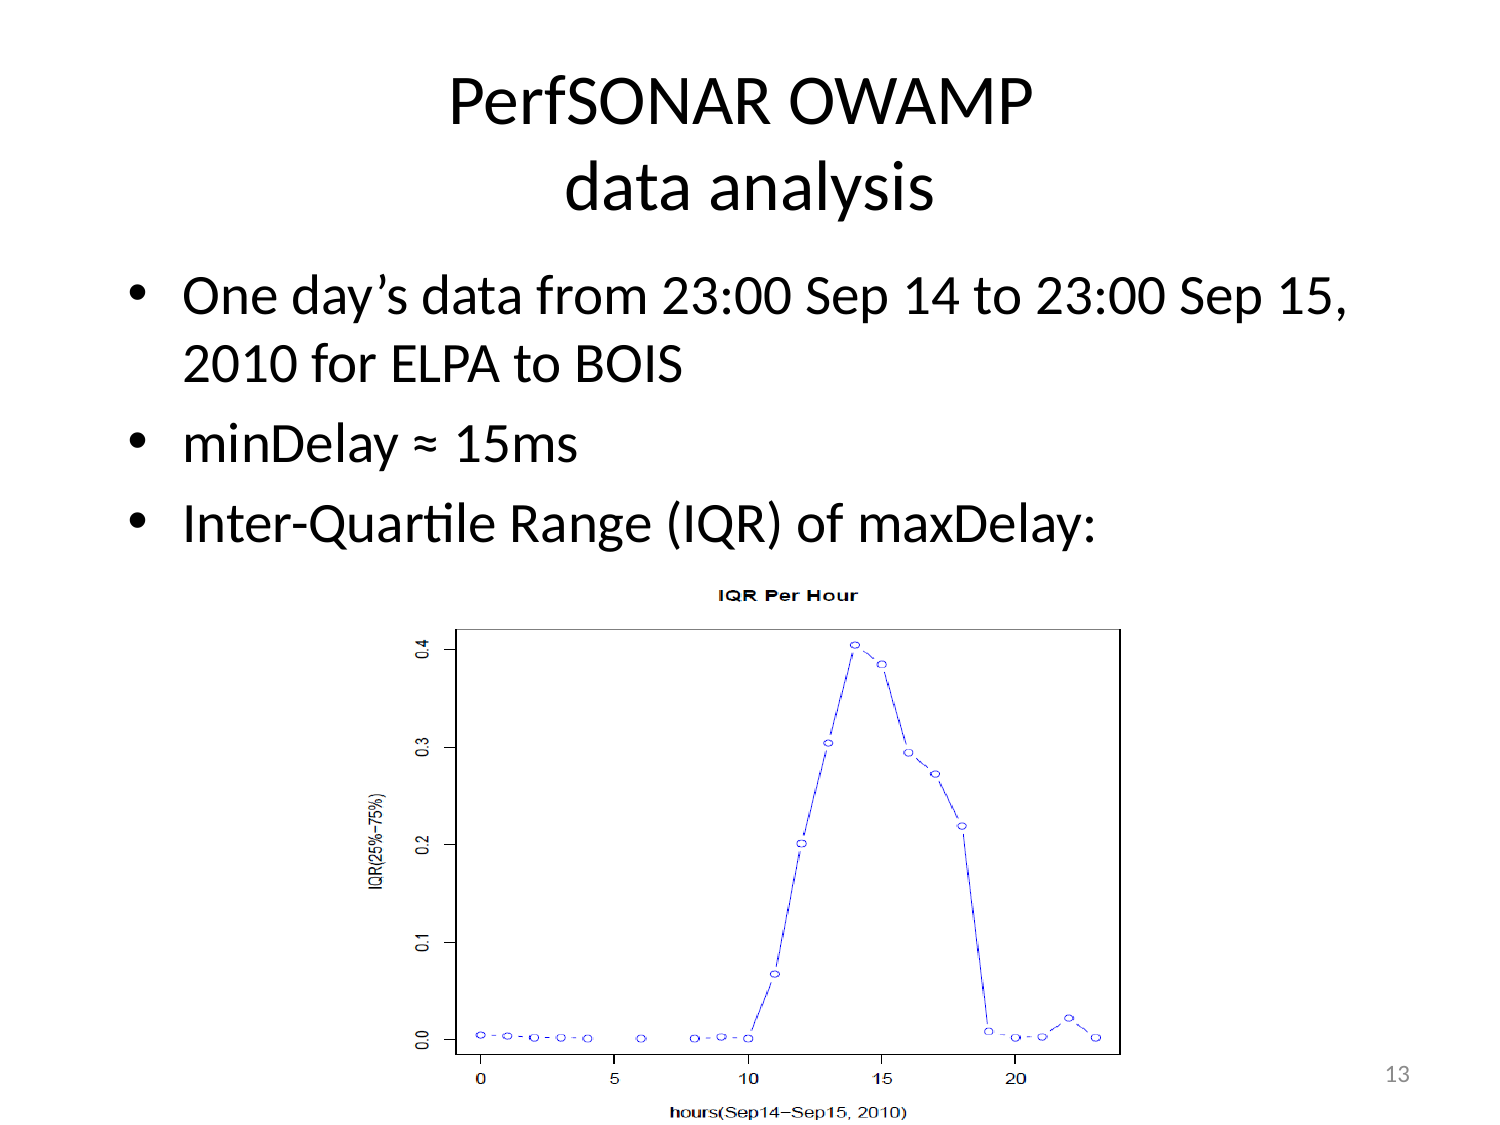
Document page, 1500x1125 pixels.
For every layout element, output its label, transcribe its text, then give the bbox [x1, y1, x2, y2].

list One day’s data from 23:00 Sep 14 to 23:00 Sep 15, 2010 for ELPA to BOIS minDelay ≈ 15ms Inter-Quartile Range (IQR) of maxDelay: [112, 249, 1388, 563]
title PerfSONAR OWAMP data analysis [75, 45, 1425, 233]
picture [362, 562, 1163, 1125]
slide_number 13 [1167, 1042, 1425, 1103]
